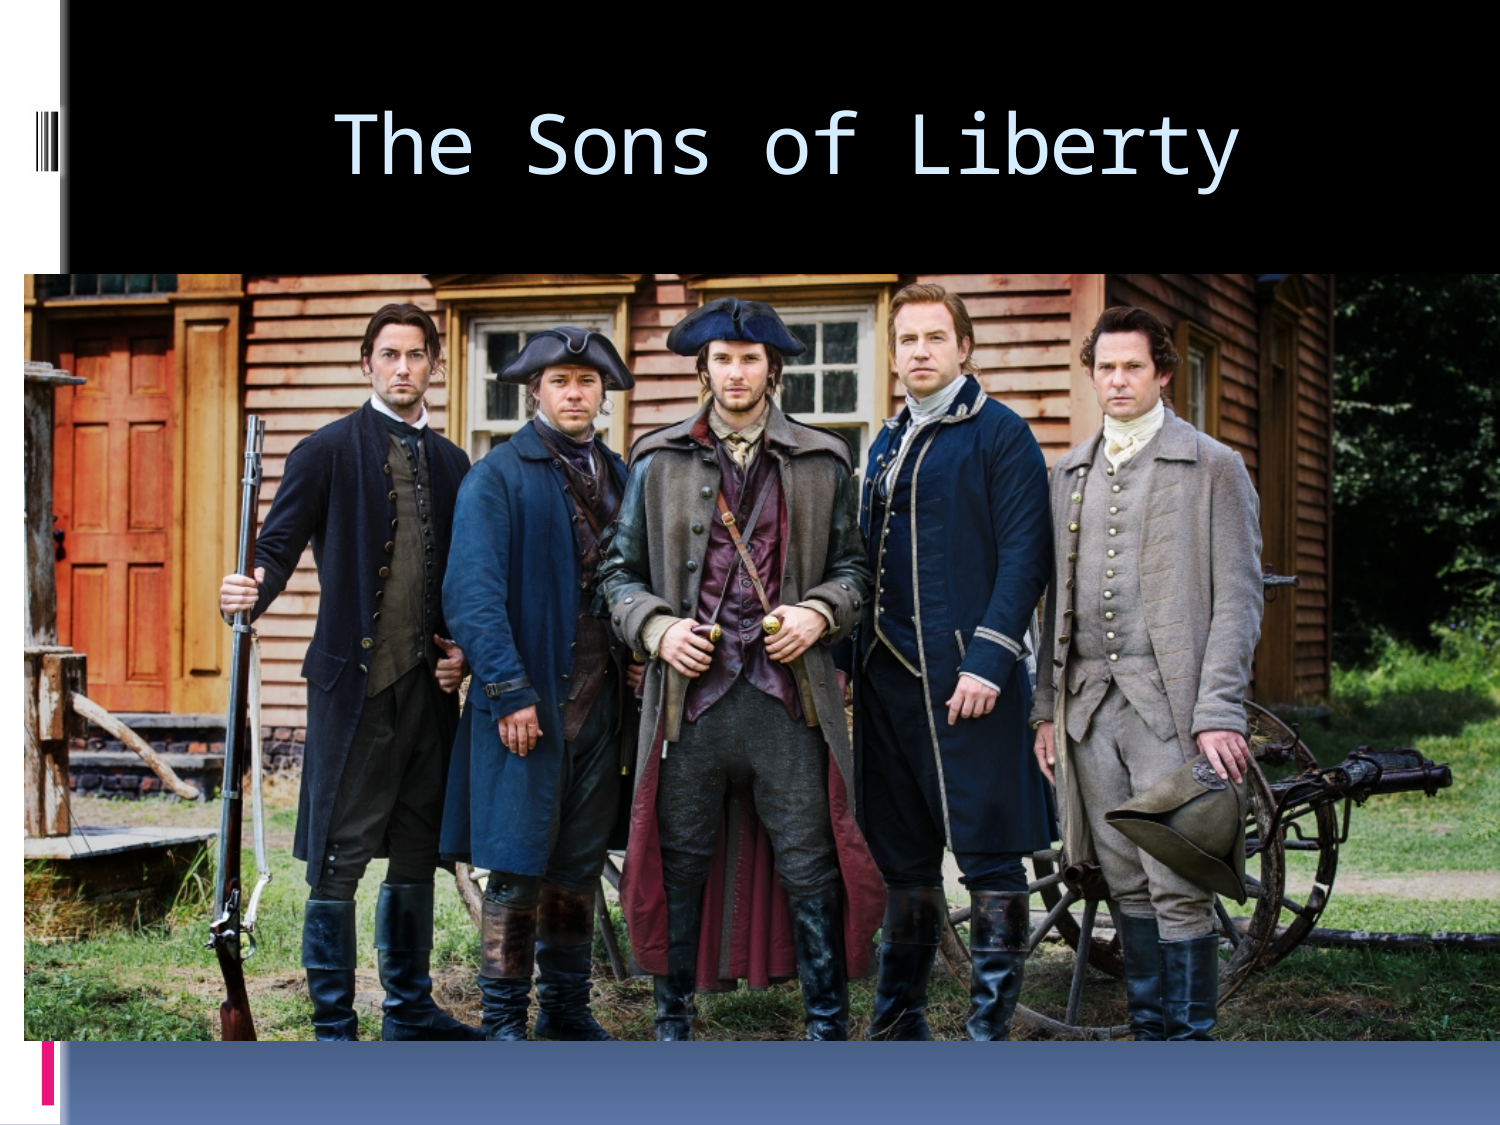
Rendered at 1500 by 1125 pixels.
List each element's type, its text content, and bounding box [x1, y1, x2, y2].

picture [24, 274, 1500, 1042]
title The Sons of Liberty [150, 83, 1425, 234]
